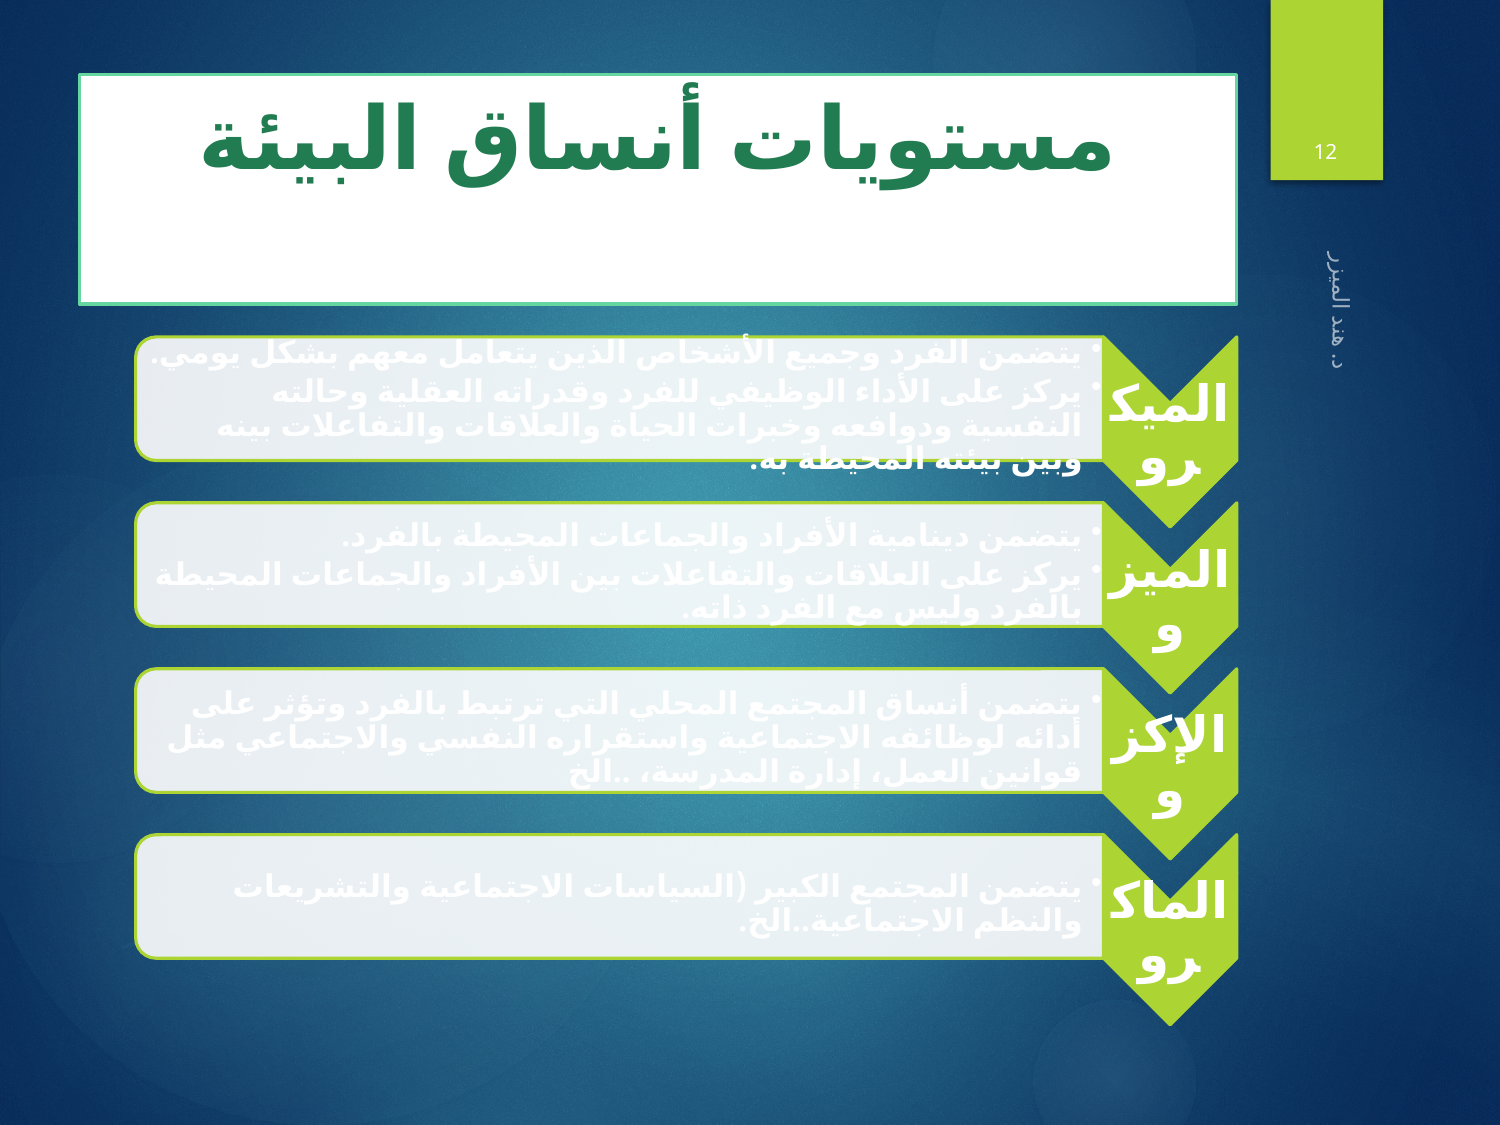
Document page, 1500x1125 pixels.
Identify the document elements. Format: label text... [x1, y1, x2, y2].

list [135, 336, 1237, 1026]
title مستويات أنساق البيئة [78, 73, 1238, 306]
slide_number 12 [1273, 48, 1378, 175]
footer د. هند الميزر [1320, 237, 1358, 871]
